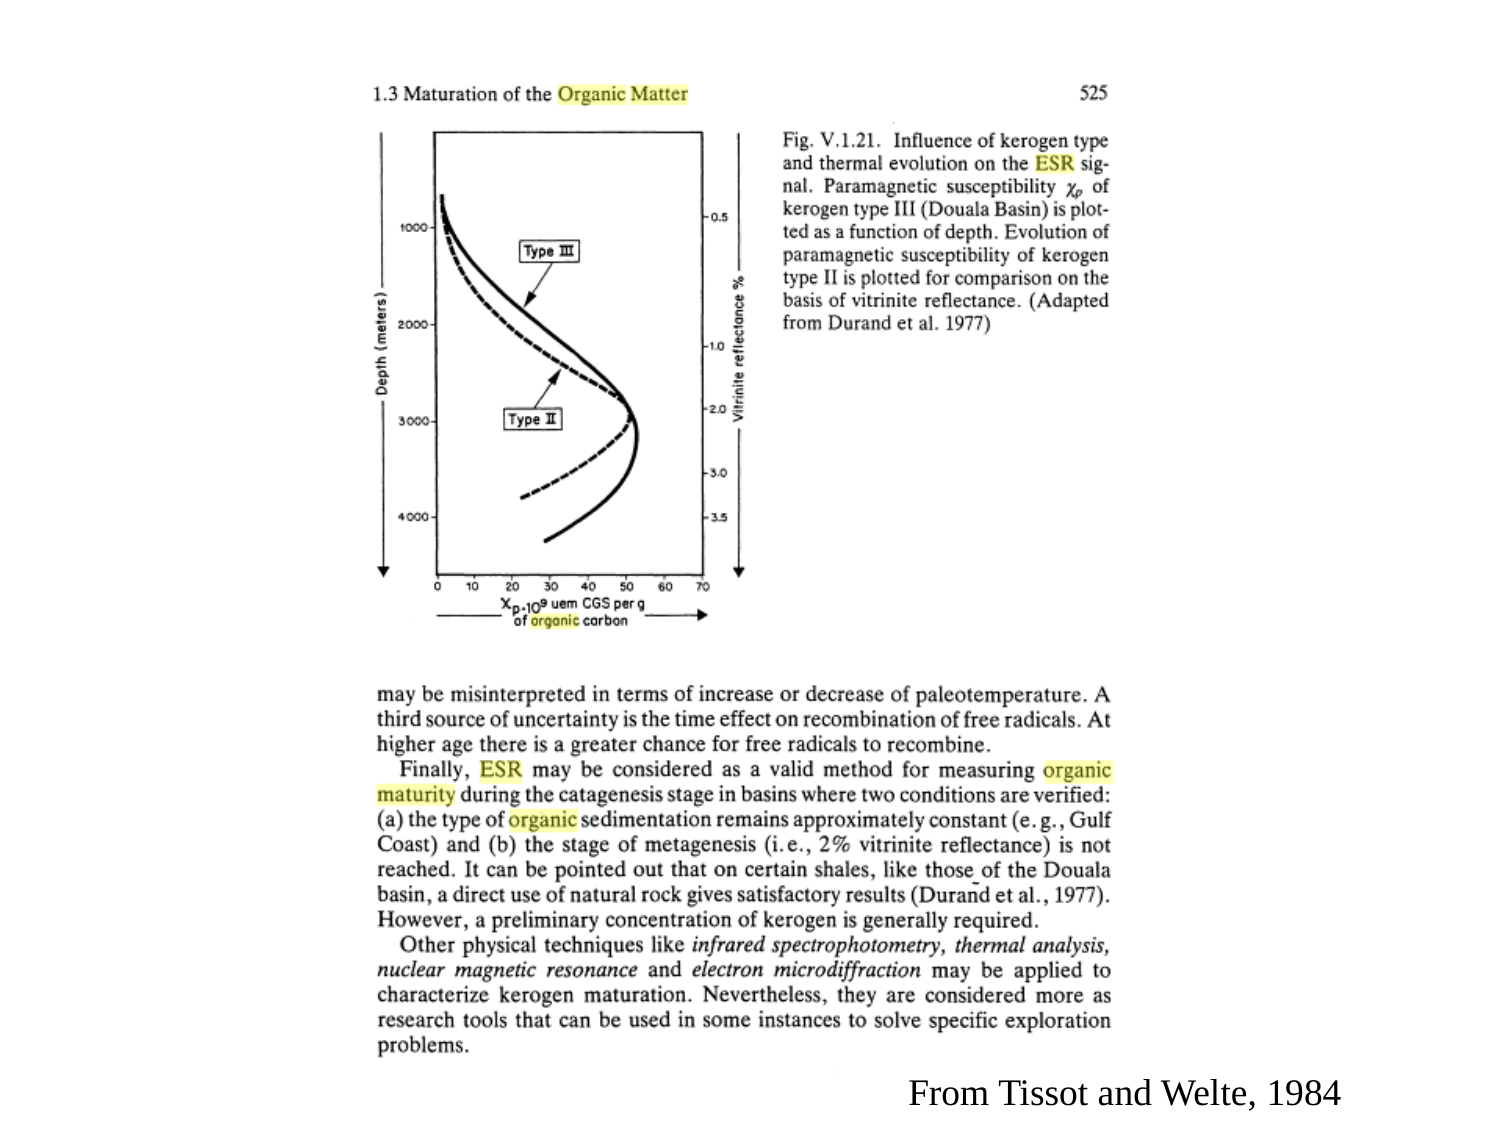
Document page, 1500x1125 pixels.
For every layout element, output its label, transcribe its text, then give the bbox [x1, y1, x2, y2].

picture [358, 49, 1142, 1076]
text_box From Tissot and Welte, 1984 [893, 1060, 1358, 1121]
